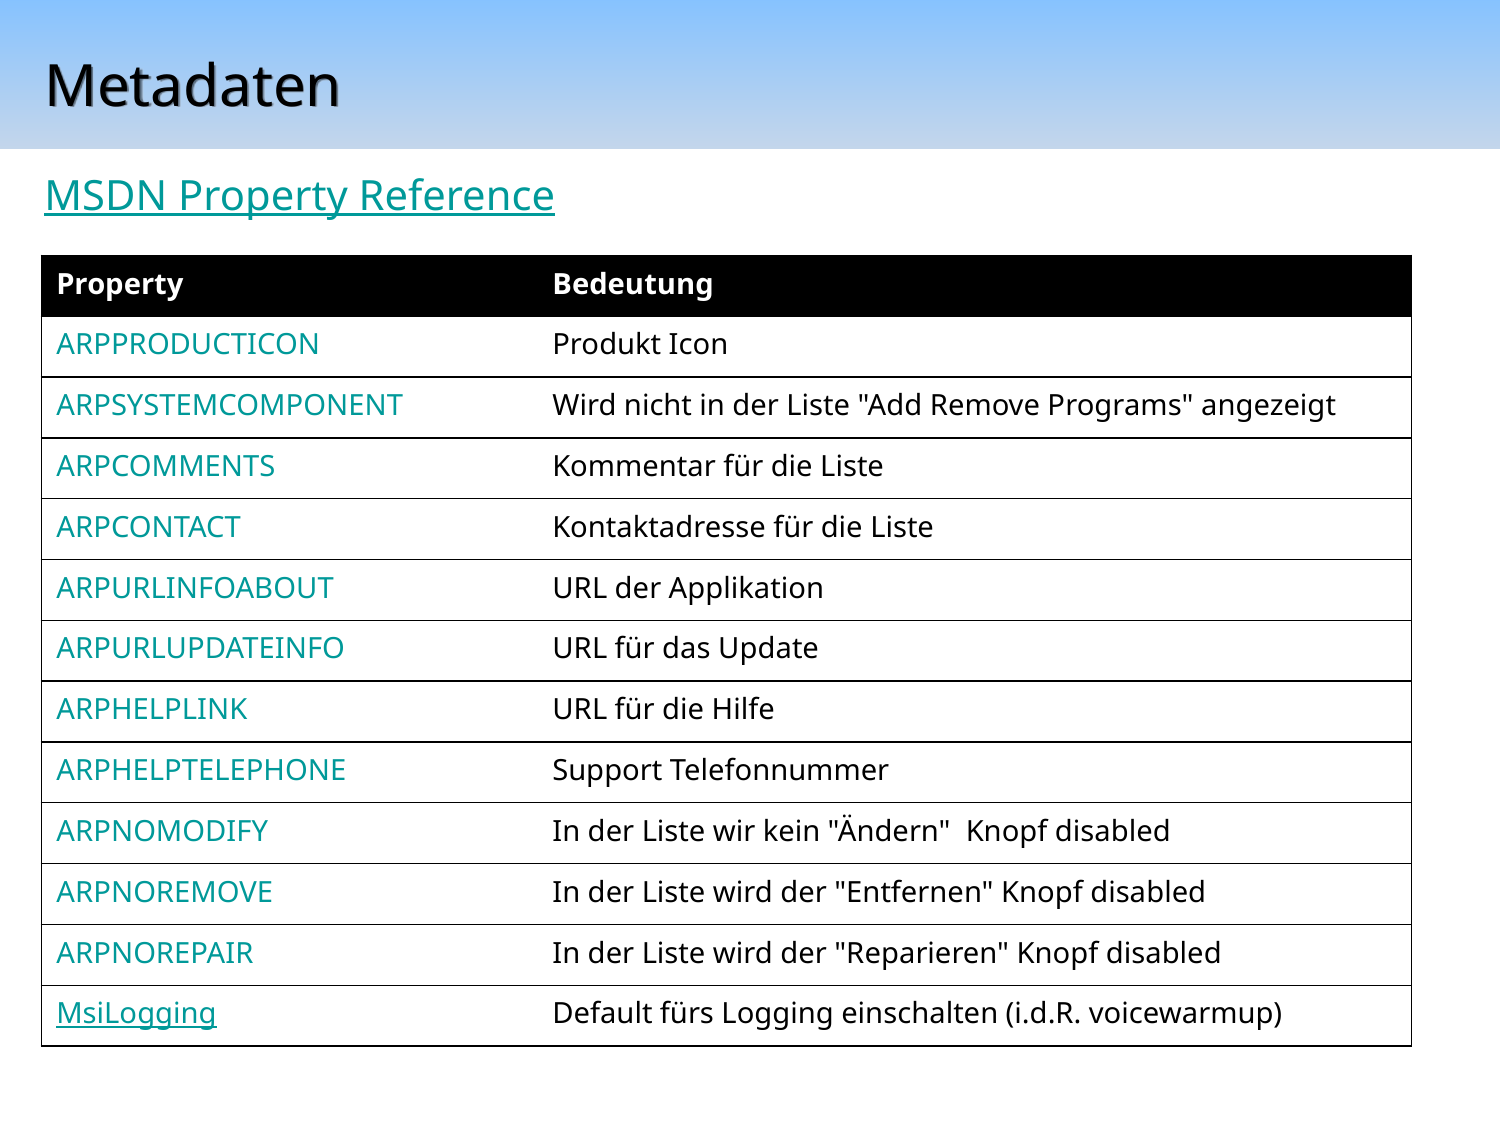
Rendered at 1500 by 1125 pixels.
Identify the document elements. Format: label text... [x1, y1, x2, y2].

table_cell ARPSYSTEMCOMPONENT [42, 378, 537, 437]
table_cell URL für die Hilfe [537, 682, 1411, 741]
table_cell ARPCONTACT [42, 499, 537, 559]
table_cell ARPHELPLINK [42, 682, 537, 741]
table_cell In der Liste wir kein "Ändern" Knopf disabled [537, 803, 1411, 863]
table_cell ARPCOMMENTS [42, 439, 537, 498]
table_cell MsiLogging [42, 986, 537, 1045]
table_cell URL der Applikation [537, 560, 1411, 620]
table_cell ARPURLUPDATEINFO [42, 621, 537, 680]
table_cell Kontaktadresse für die Liste [537, 499, 1411, 559]
table_cell ARPNOREMOVE [42, 864, 537, 924]
table_cell Kommentar für die Liste [537, 439, 1411, 498]
list MSDN Property Reference [29, 160, 1471, 1125]
table_cell In der Liste wird der "Reparieren" Knopf disabled [537, 925, 1411, 985]
table_cell ARPNOREPAIR [42, 925, 537, 985]
table_cell ARPNOMODIFY [42, 803, 537, 863]
table_cell ARPHELPTELEPHONE [42, 743, 537, 802]
title Metadaten [29, 29, 1471, 138]
table_cell Produkt Icon [537, 317, 1411, 376]
table_cell Default fürs Logging einschalten (i.d.R. voicewarmup) [537, 986, 1411, 1045]
table_cell ARPPRODUCTICON [42, 317, 537, 376]
table_cell In der Liste wird der "Entfernen" Knopf disabled [537, 864, 1411, 924]
table_cell Support Telefonnummer [537, 743, 1411, 802]
table_header Property [42, 256, 537, 316]
table_header Bedeutung [537, 256, 1411, 316]
table_cell URL für das Update [537, 621, 1411, 680]
table_cell Wird nicht in der Liste "Add Remove Programs" angezeigt [537, 378, 1411, 437]
table_cell ARPURLINFOABOUT [42, 560, 537, 620]
